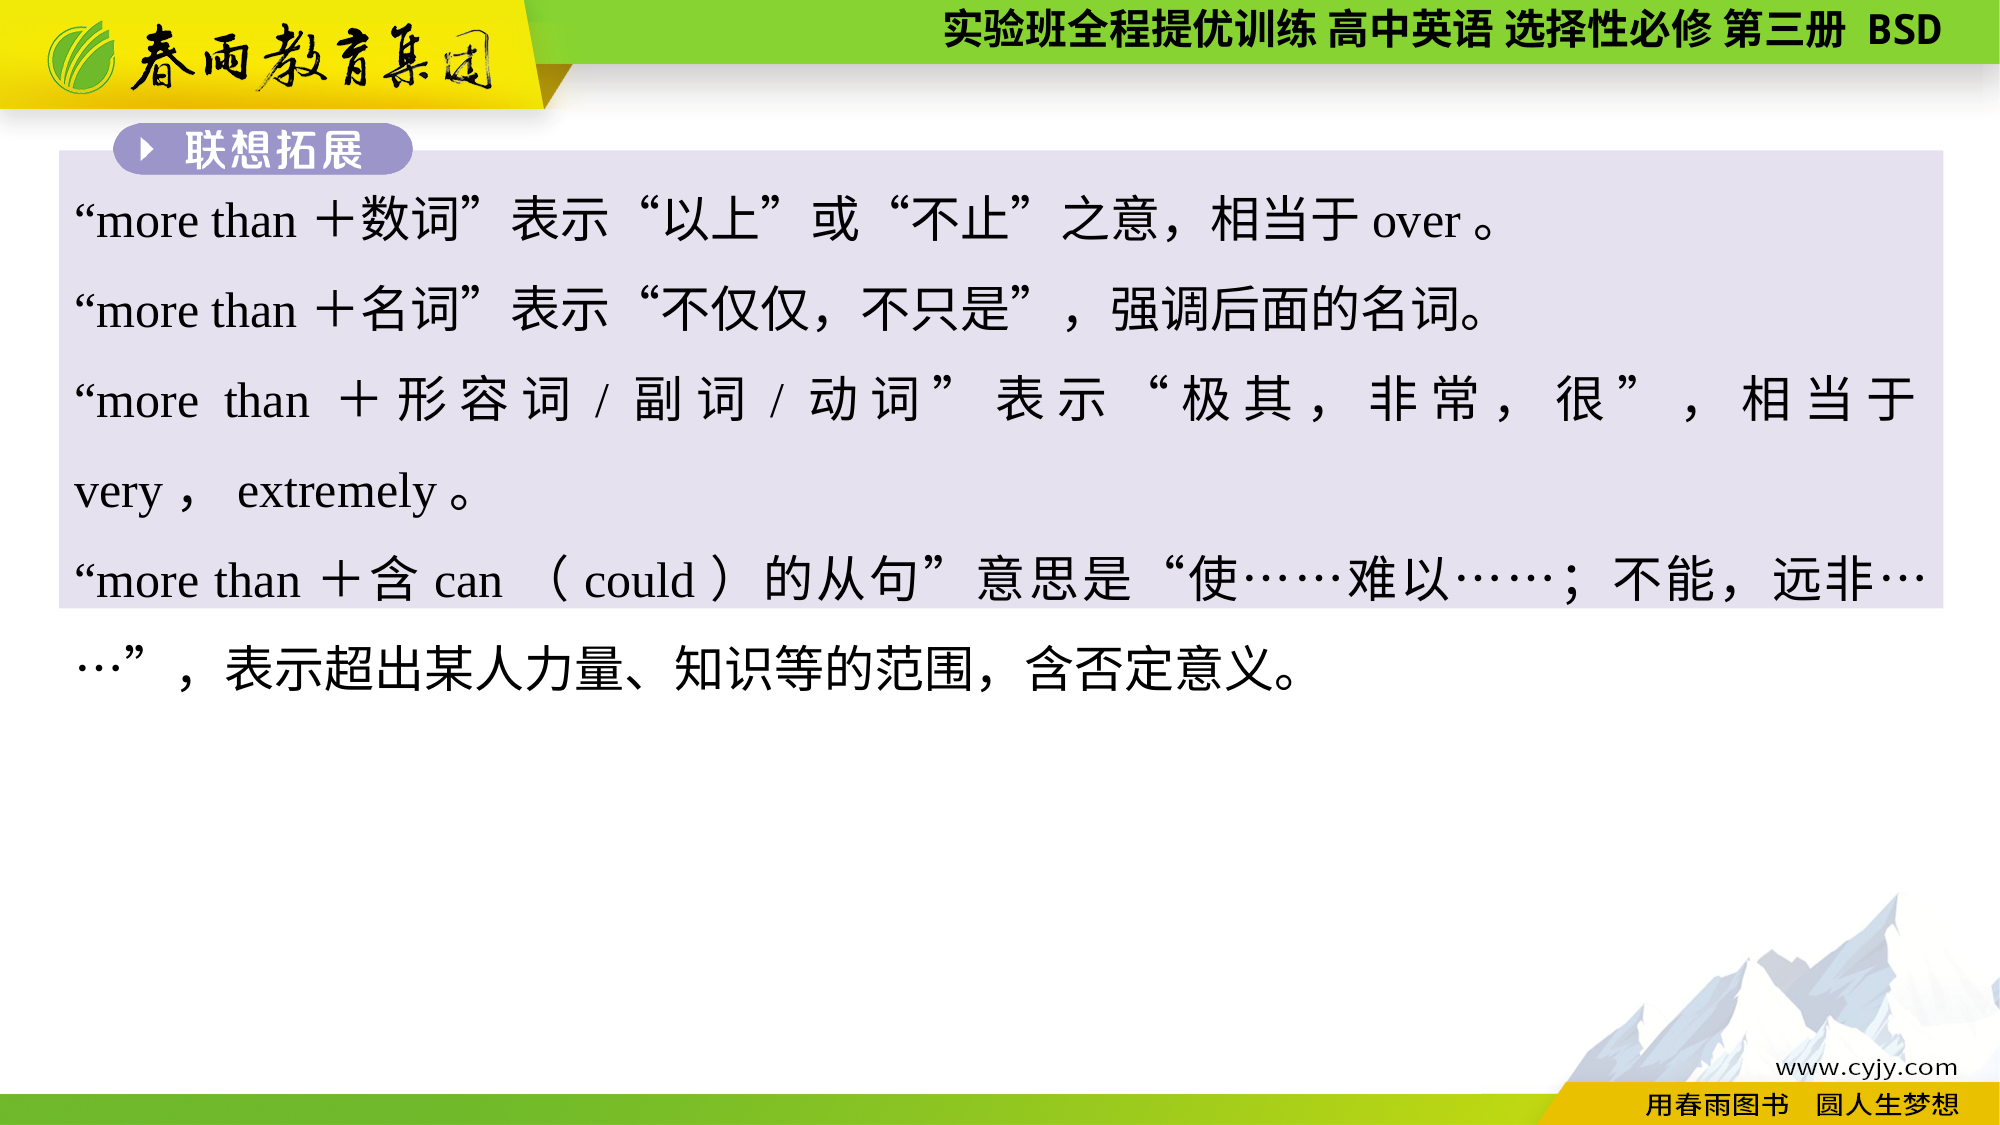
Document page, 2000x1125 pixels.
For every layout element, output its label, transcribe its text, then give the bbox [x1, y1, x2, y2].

picture [0, 0, 2000, 1125]
list “more than＋数词”表示“以上”或“不止”之意，相当于over。 “more than＋名词”表示“不仅仅，不只是”，强调后面的名词。 “more than＋形容词/副词/动词”表示“极其，非常，很”，相当于very，extremely。 “more than＋含can（could）的从句”意思是“使……难以……；不能，远非……”，表示超出某人力量、知识等的范围，含否定意义。 [59, 150, 1944, 609]
